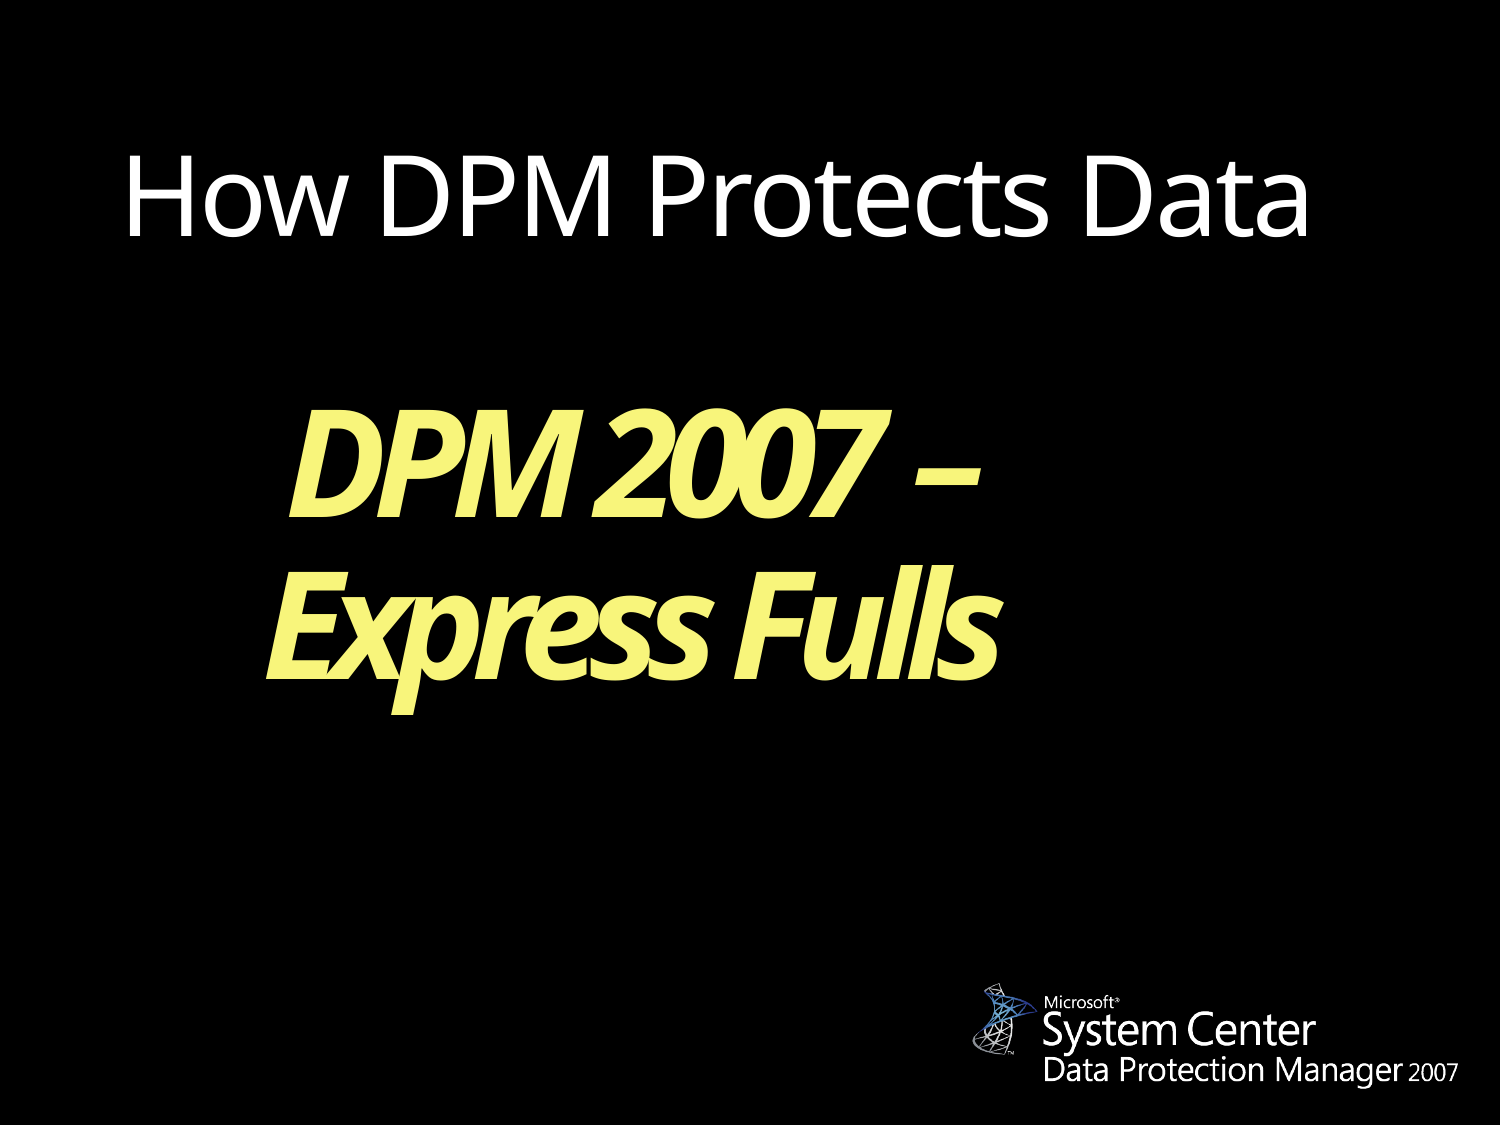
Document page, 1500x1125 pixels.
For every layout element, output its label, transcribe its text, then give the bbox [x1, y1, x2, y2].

picture [971, 983, 1458, 1090]
title How DPM Protects Data [119, 75, 1500, 325]
list DPM 2007 – Express Fulls [119, 387, 1150, 615]
